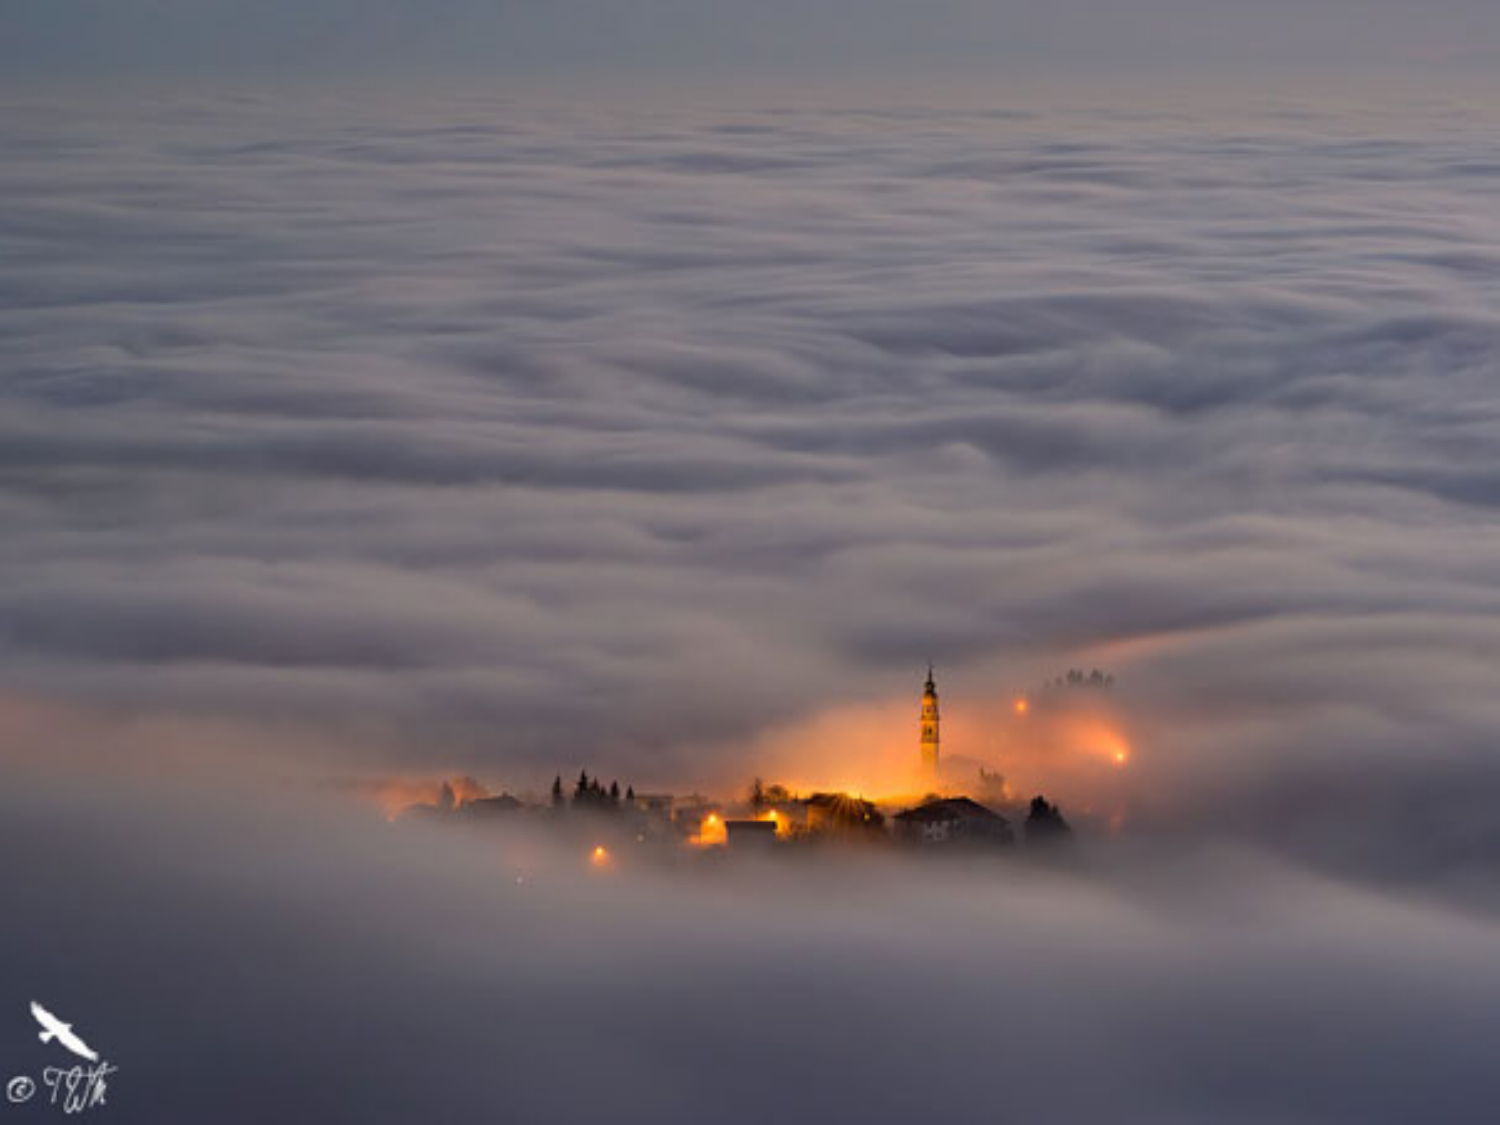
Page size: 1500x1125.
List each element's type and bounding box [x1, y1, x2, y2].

list [0, 0, 1500, 1125]
